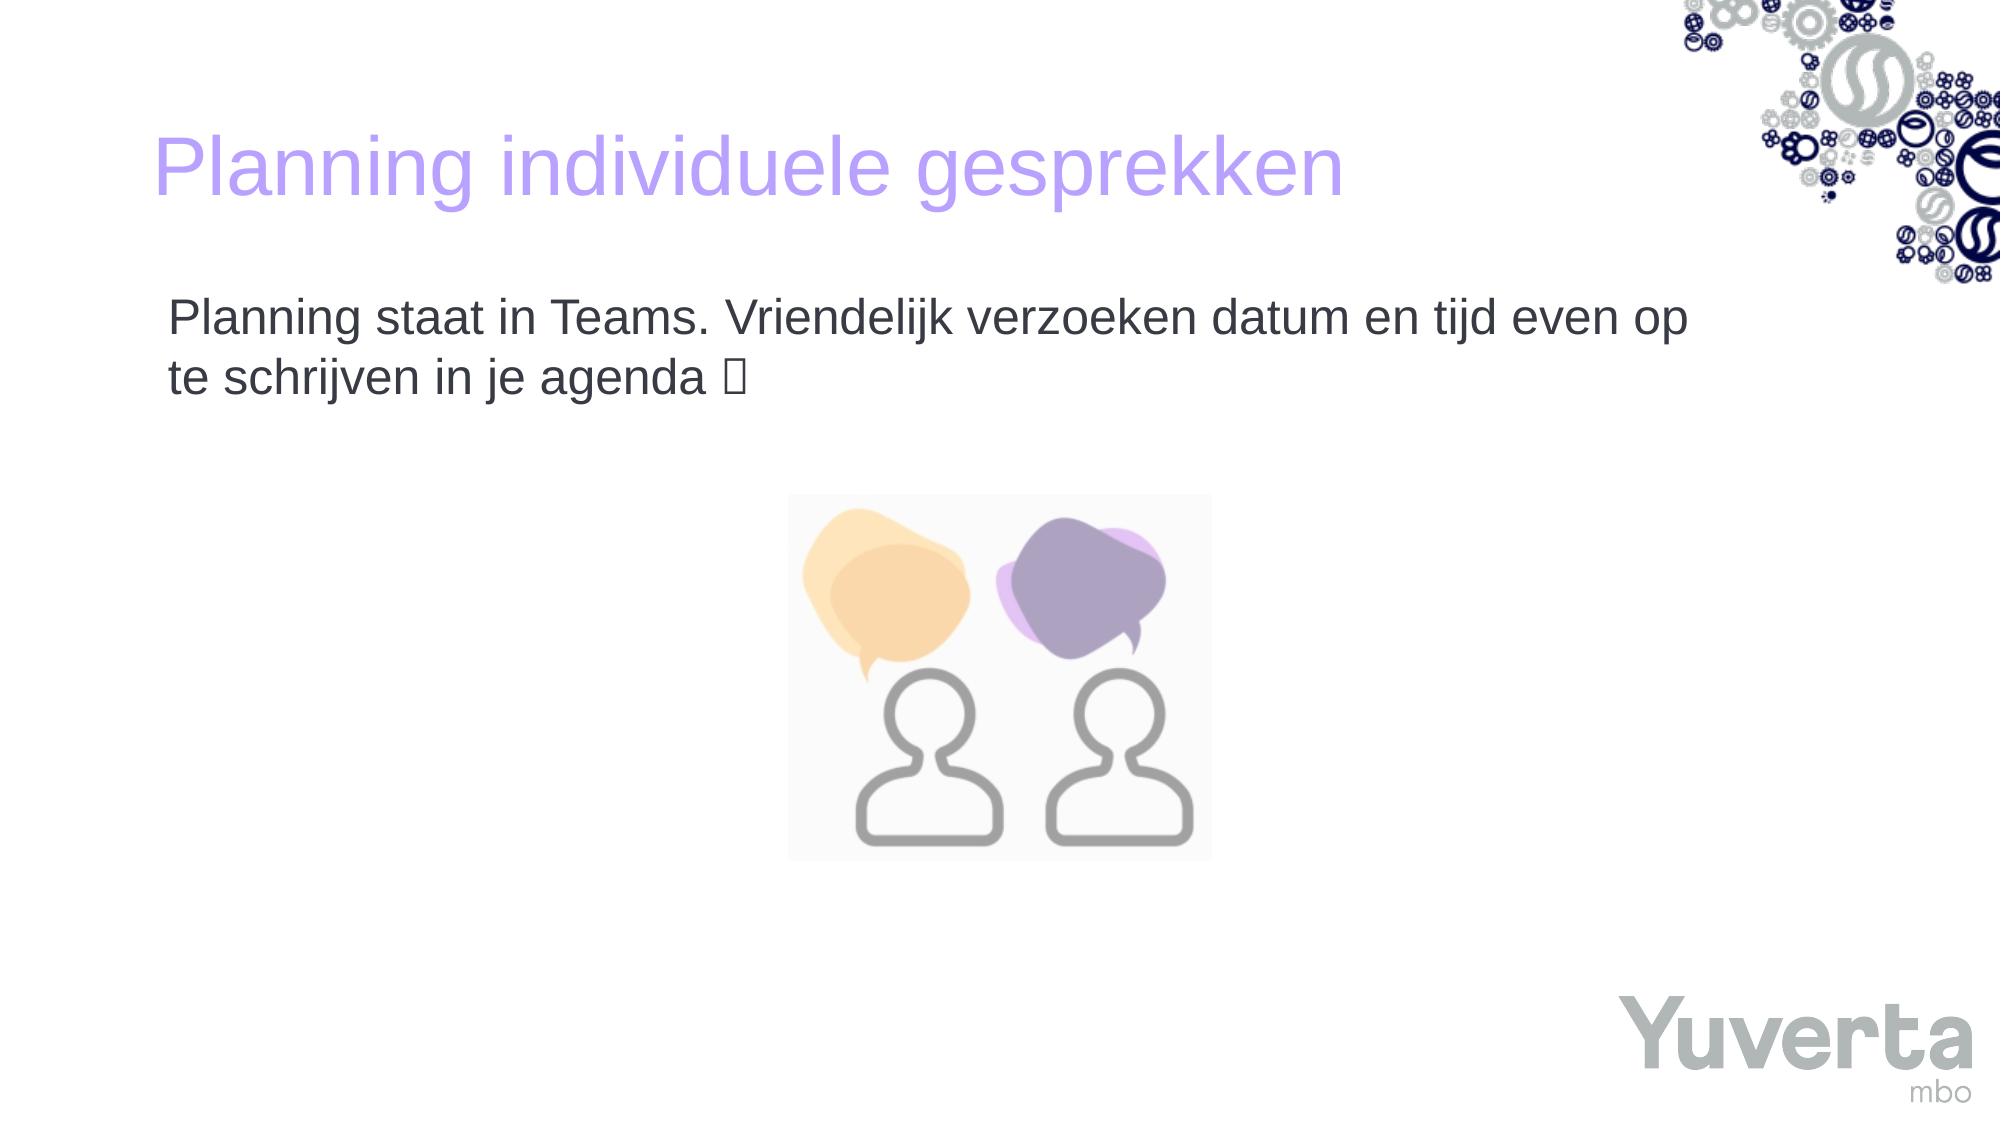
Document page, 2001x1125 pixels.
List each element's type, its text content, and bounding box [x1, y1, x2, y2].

picture [0, 0, 2000, 1125]
text_box Planning staat in Teams. Vriendelijk verzoeken datum en tijd even op te schrijven in je agenda  [153, 277, 1752, 412]
title Planning individuele gesprekken [137, 59, 1863, 278]
